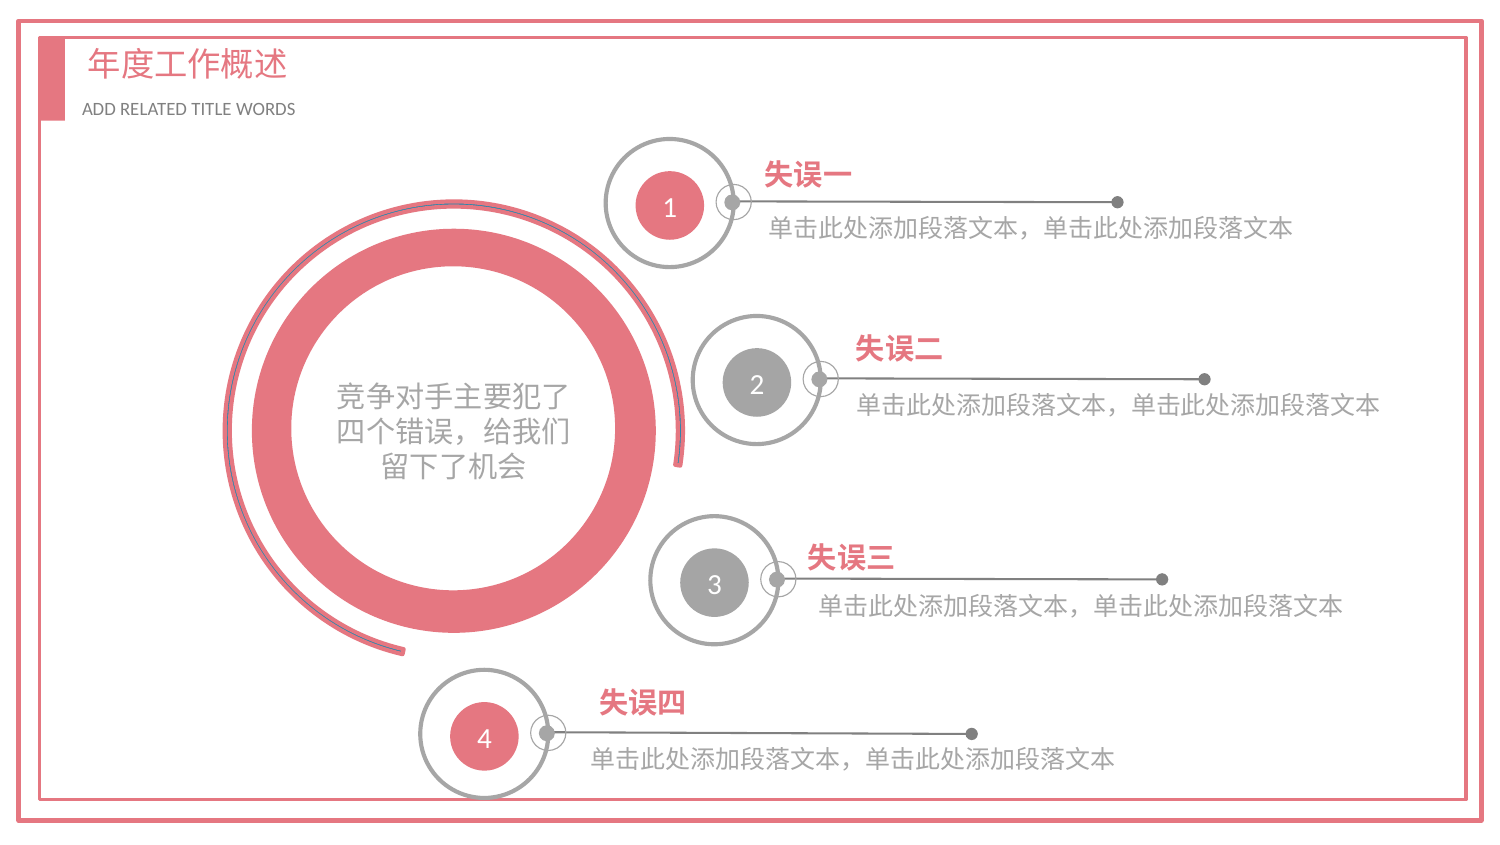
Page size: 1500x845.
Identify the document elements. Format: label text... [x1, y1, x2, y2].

text_box 单击此处添加段落文本，单击此处添加段落文本 [977, 736, 1163, 782]
text_box [362, 641, 404, 655]
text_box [603, 136, 1118, 270]
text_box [417, 667, 972, 801]
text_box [690, 313, 1205, 447]
text_box 单击此处添加段落文本，单击此处添加段落文本 [1208, 382, 1428, 428]
text_box [348, 201, 560, 227]
text_box [662, 334, 683, 466]
text_box [224, 334, 246, 528]
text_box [647, 513, 1163, 647]
text_box 单击此处添加段落文本，单击此处添加段落文本 [1167, 582, 1391, 628]
text_box 单击此处添加段落文本，单击此处添加段落文本 [1122, 205, 1341, 251]
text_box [251, 228, 657, 634]
